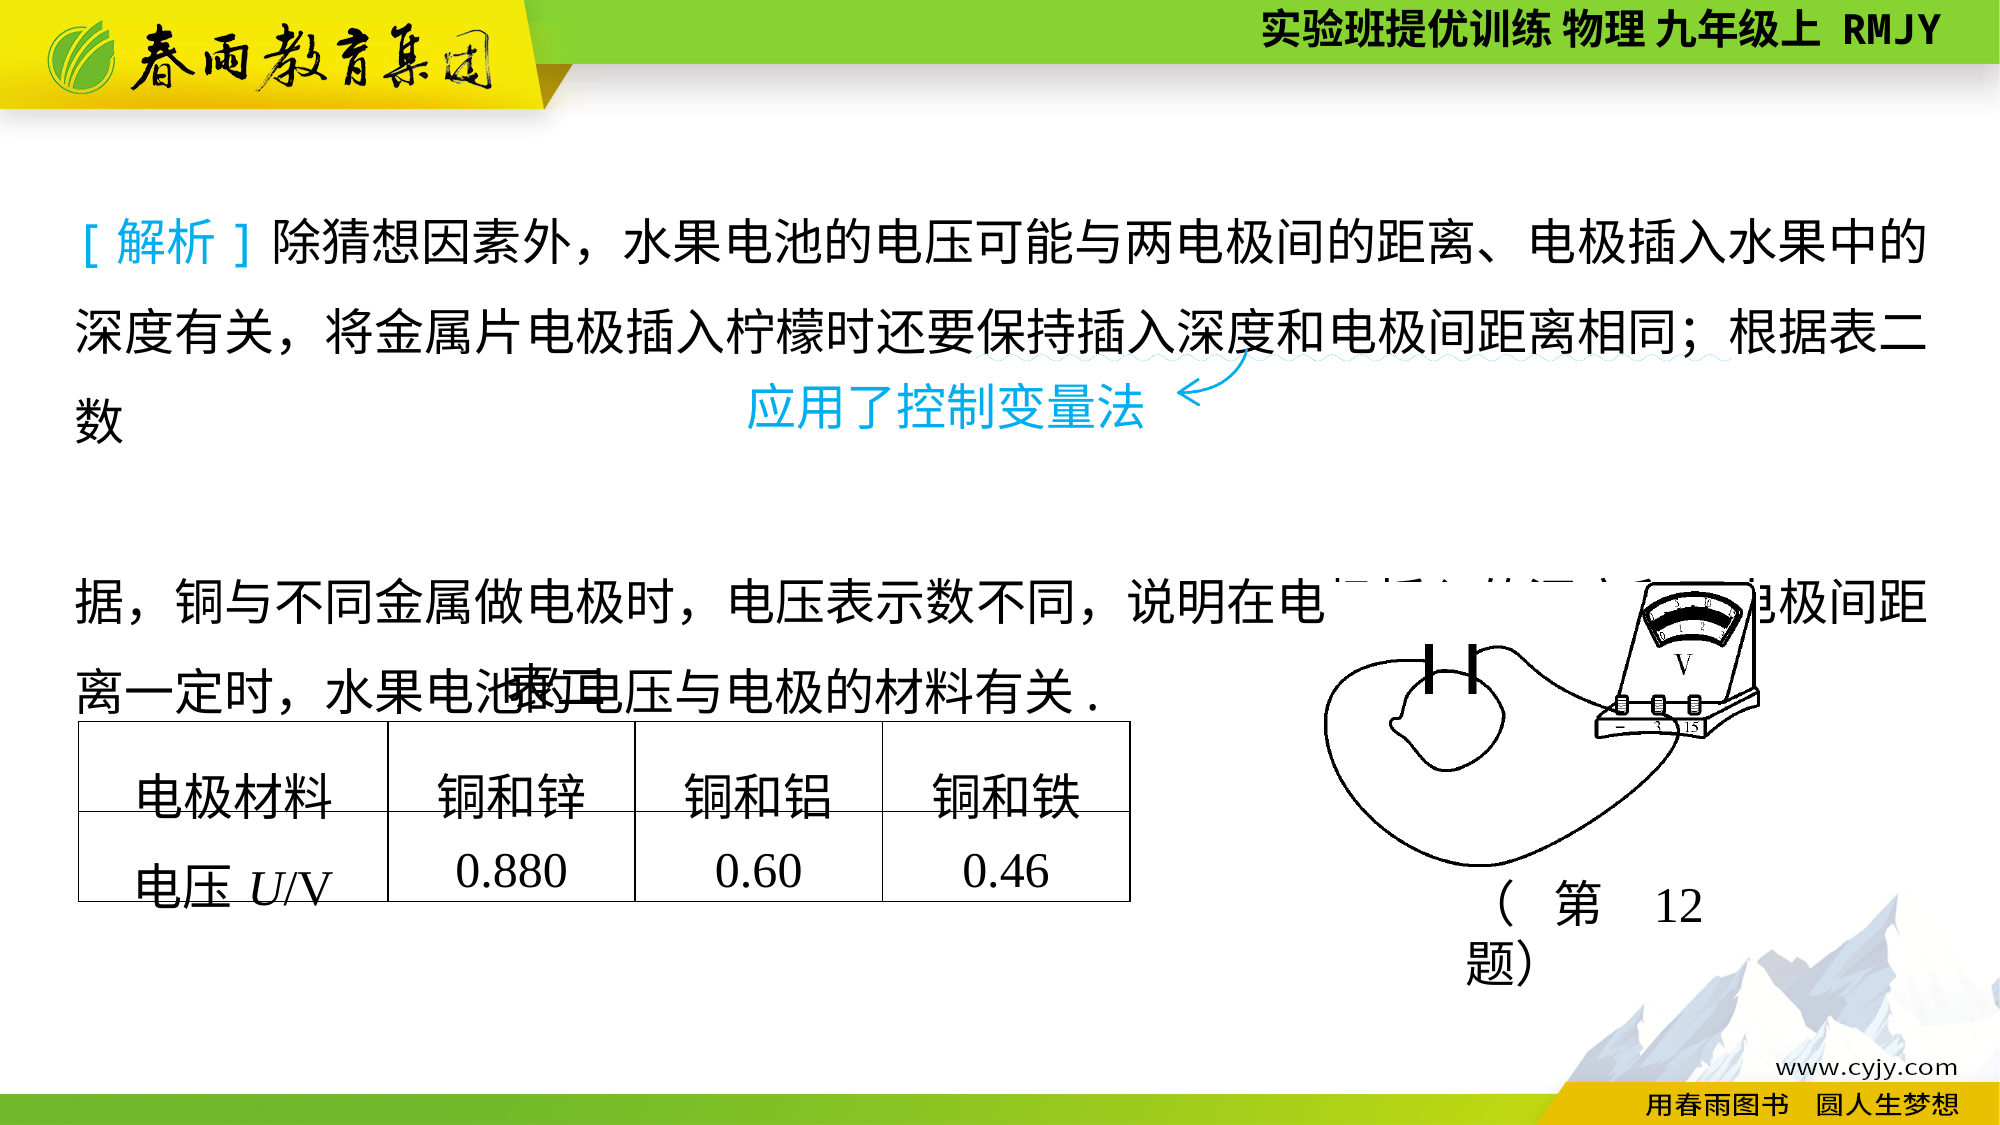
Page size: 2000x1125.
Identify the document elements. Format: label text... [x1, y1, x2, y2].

text_box 表二 [491, 617, 622, 723]
table_header 铜和锌 [389, 722, 634, 811]
text_box （第12题） [1450, 874, 1731, 940]
table_header 铜和铁 [883, 722, 1129, 811]
table_header 电极材料 [79, 722, 387, 811]
table_header 铜和铝 [636, 722, 882, 811]
text_box 应用了控制变量法 [731, 367, 1162, 443]
picture [0, 0, 2000, 1125]
list [解析]除猜想因素外，水果电池的电压可能与两电极间的距离、电极插入水果中的深度有关，将金属片电极插入柠檬时还要保持插入深度和电极间距离相同；根据表二数 据，铜与不同金属做电极时，电压表示数不同，说明在电极插入的深度和两电极间距离一定时，水果电池的电压与电极的材料有关. [59, 173, 1944, 632]
table_cell 0.880 [389, 812, 634, 901]
table_cell 0.60 [636, 812, 882, 901]
table_cell 电压U/V [79, 812, 387, 901]
table_cell 0.46 [883, 812, 1129, 901]
